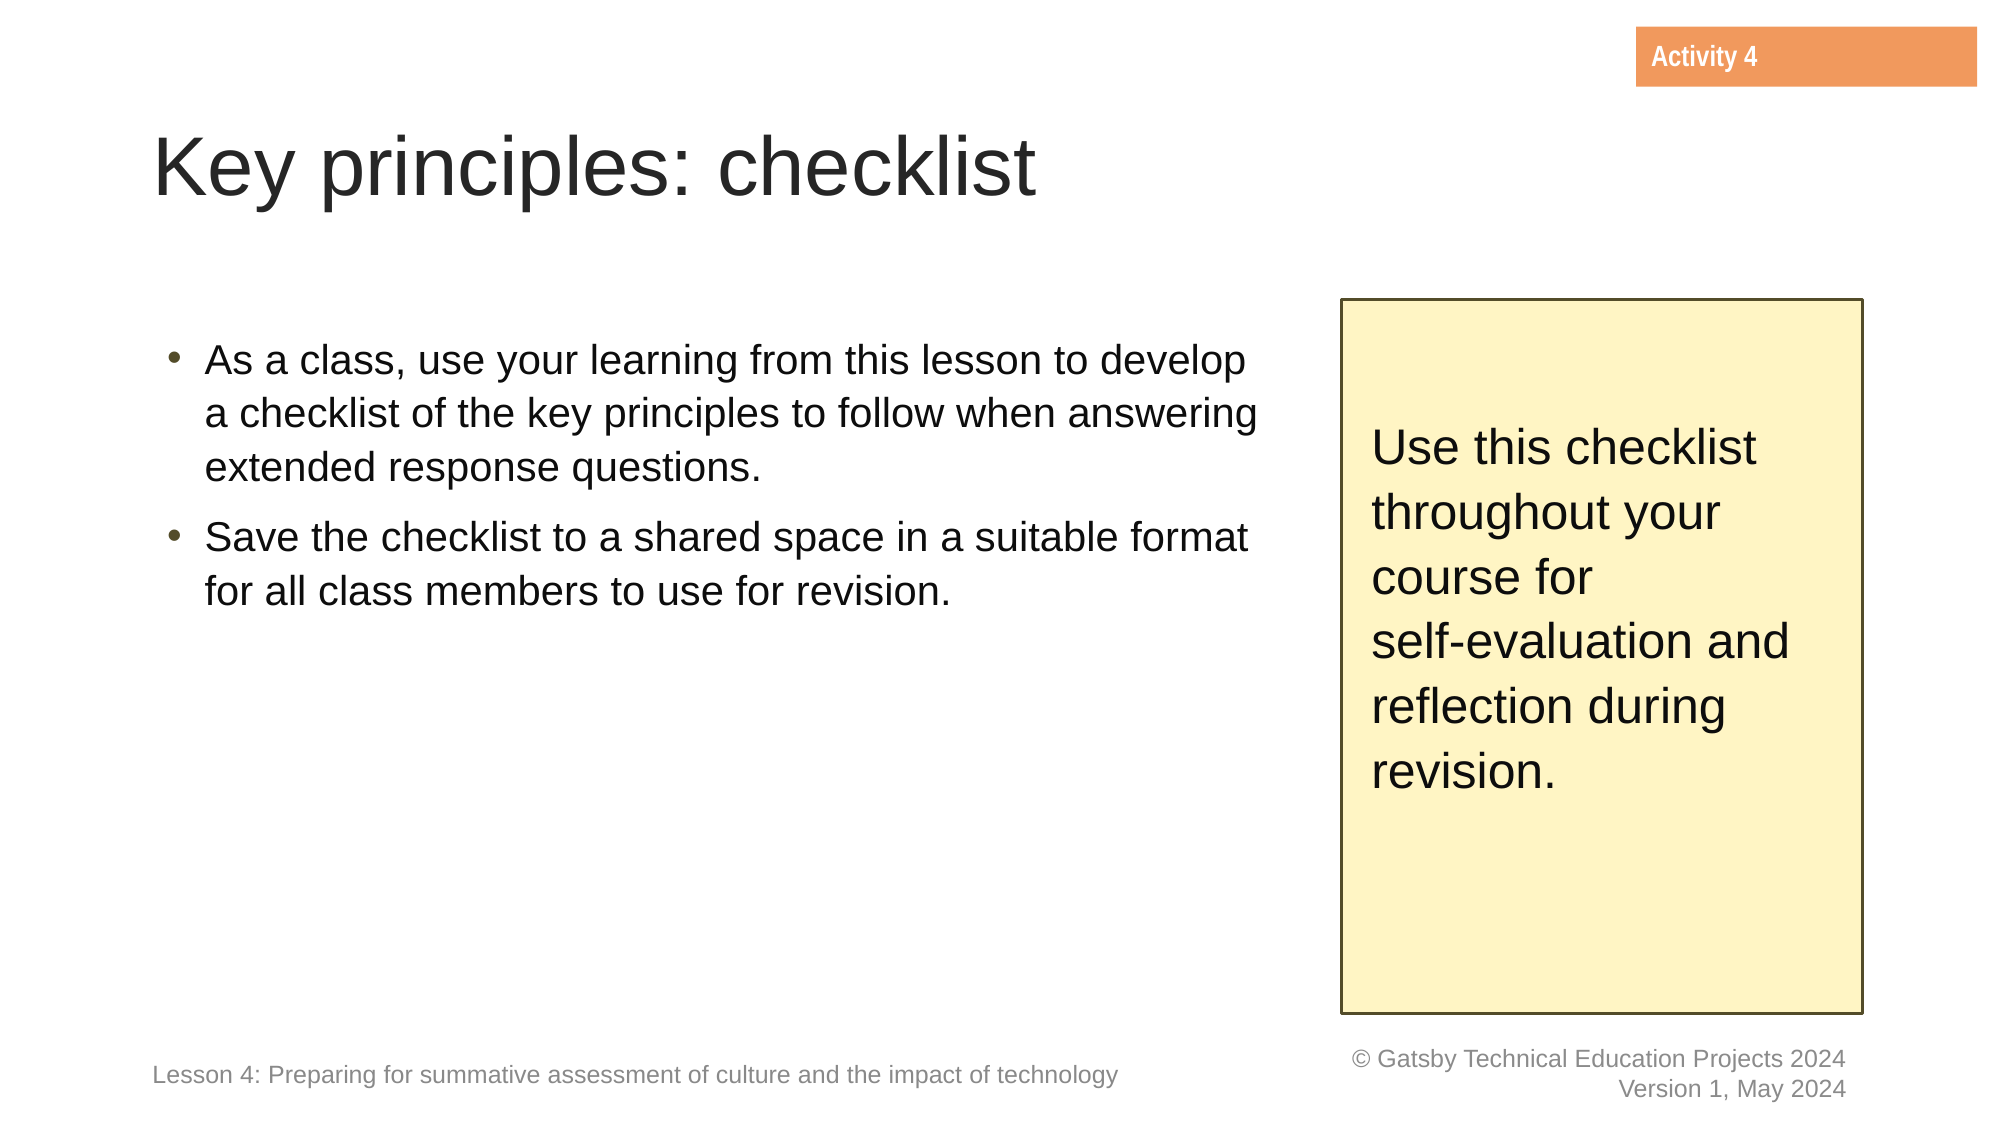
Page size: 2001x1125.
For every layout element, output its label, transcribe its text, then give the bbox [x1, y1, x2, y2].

list Use this checklist throughout your course for self-evaluation and reflection during revision. [1340, 298, 1864, 1015]
list Lesson 4: Preparing for summative assessment of culture and the impact of technology [137, 1042, 1614, 1103]
list Activity 4 [1636, 26, 1978, 87]
list As a class, use your learning from this lesson to develop a checklist of the key principles to follow when answering extended response questions. Save the checklist to a shared space in a suitable format for all class members to use for revision. [137, 299, 1300, 1014]
title Key principles: checklist [137, 59, 1863, 278]
